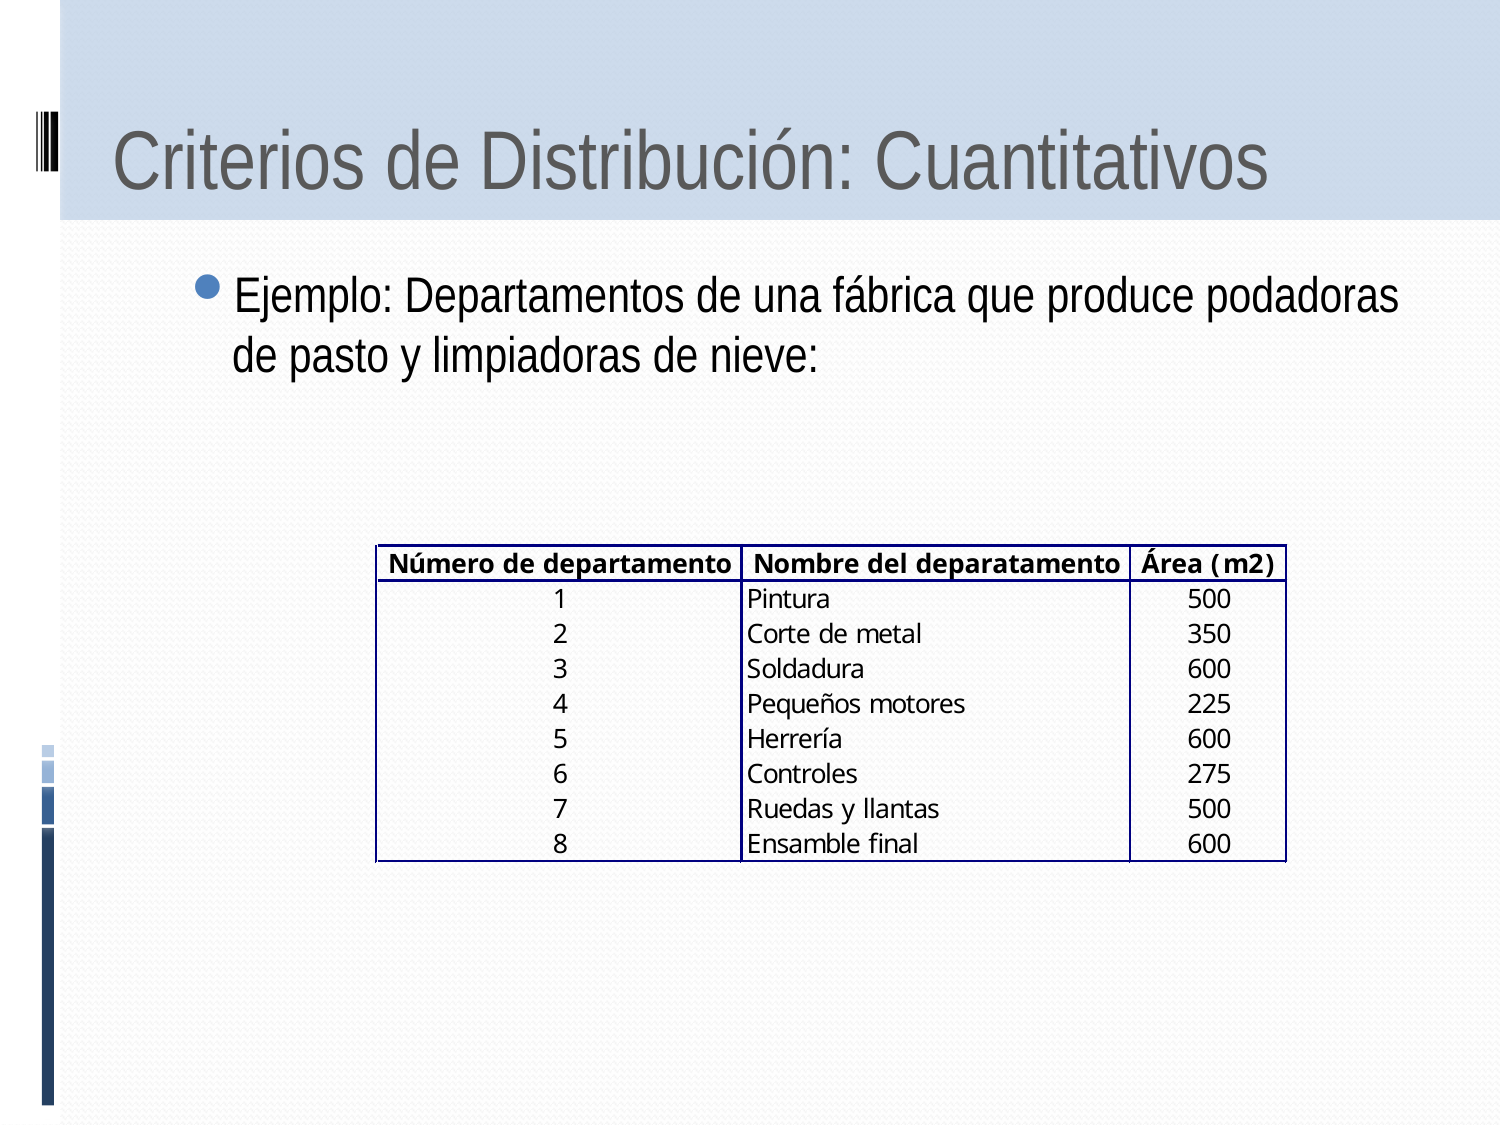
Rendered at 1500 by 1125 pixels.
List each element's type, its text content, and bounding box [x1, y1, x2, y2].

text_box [367, 545, 1294, 876]
list Ejemplo: Departamentos de una fábrica que produce podadoras de pasto y limpiadoras de nieve: [111, 255, 1436, 1038]
picture [374, 544, 1288, 863]
title Criterios de Distribución: Cuantitativos [111, 18, 1436, 207]
